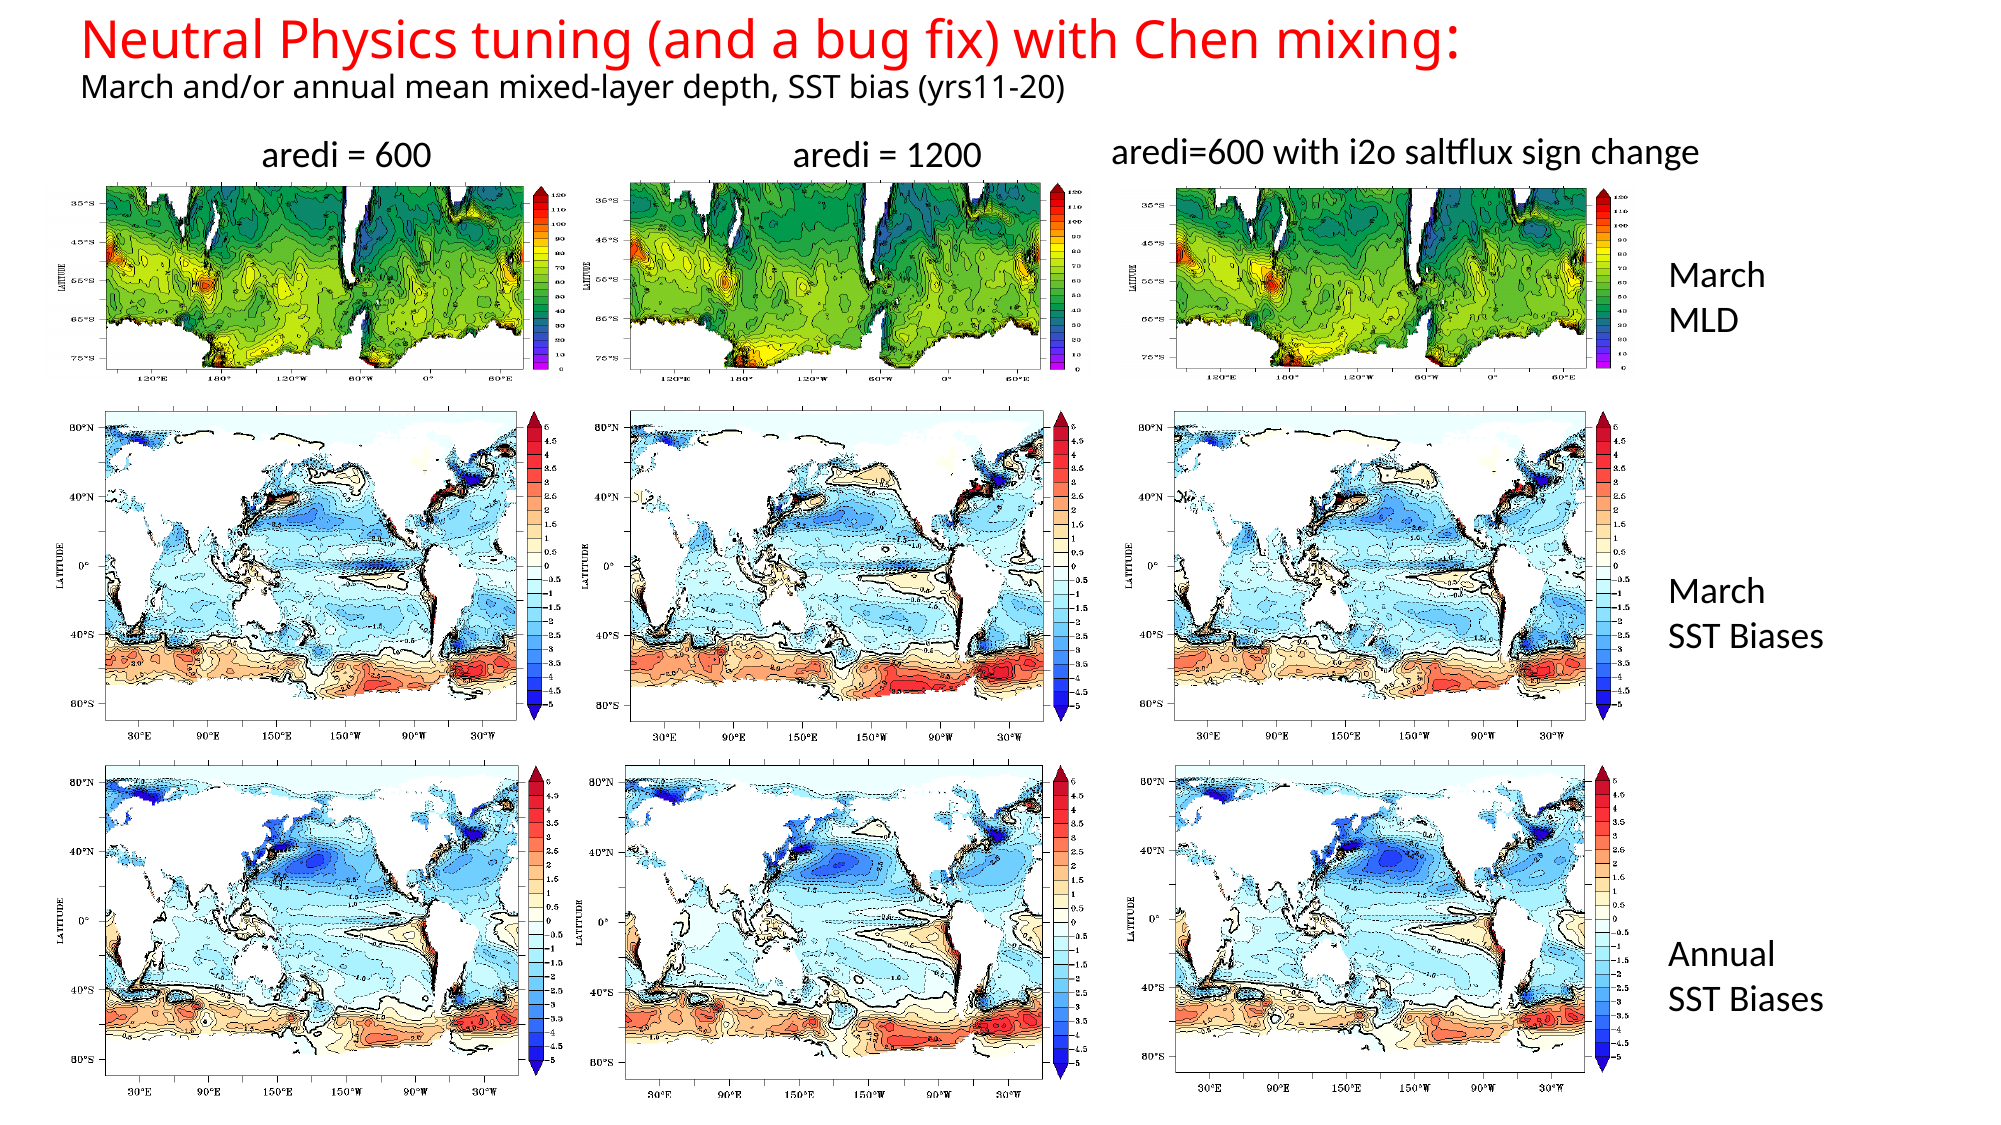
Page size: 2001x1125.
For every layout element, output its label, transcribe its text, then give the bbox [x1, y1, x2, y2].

picture [43, 406, 1096, 744]
text_box aredi=600 with i2o saltflux sign change [1096, 119, 1716, 180]
title Neutral Physics tuning (and a bug fix) with Chen mixing: March and/or annual mean mixed-layer depth, SST bias (yrs11-20) [65, 0, 1863, 115]
picture [1114, 760, 1637, 1094]
text_box March MLD [1653, 242, 1790, 347]
picture [43, 757, 1096, 1098]
text_box March SST Biases [1653, 559, 1840, 664]
picture [1114, 185, 1637, 381]
text_box aredi = 600 [246, 122, 447, 182]
picture [1112, 406, 1638, 742]
text_box Annual SST Biases [1653, 921, 1840, 1027]
picture [43, 180, 1091, 383]
text_box aredi = 1200 [777, 122, 997, 180]
